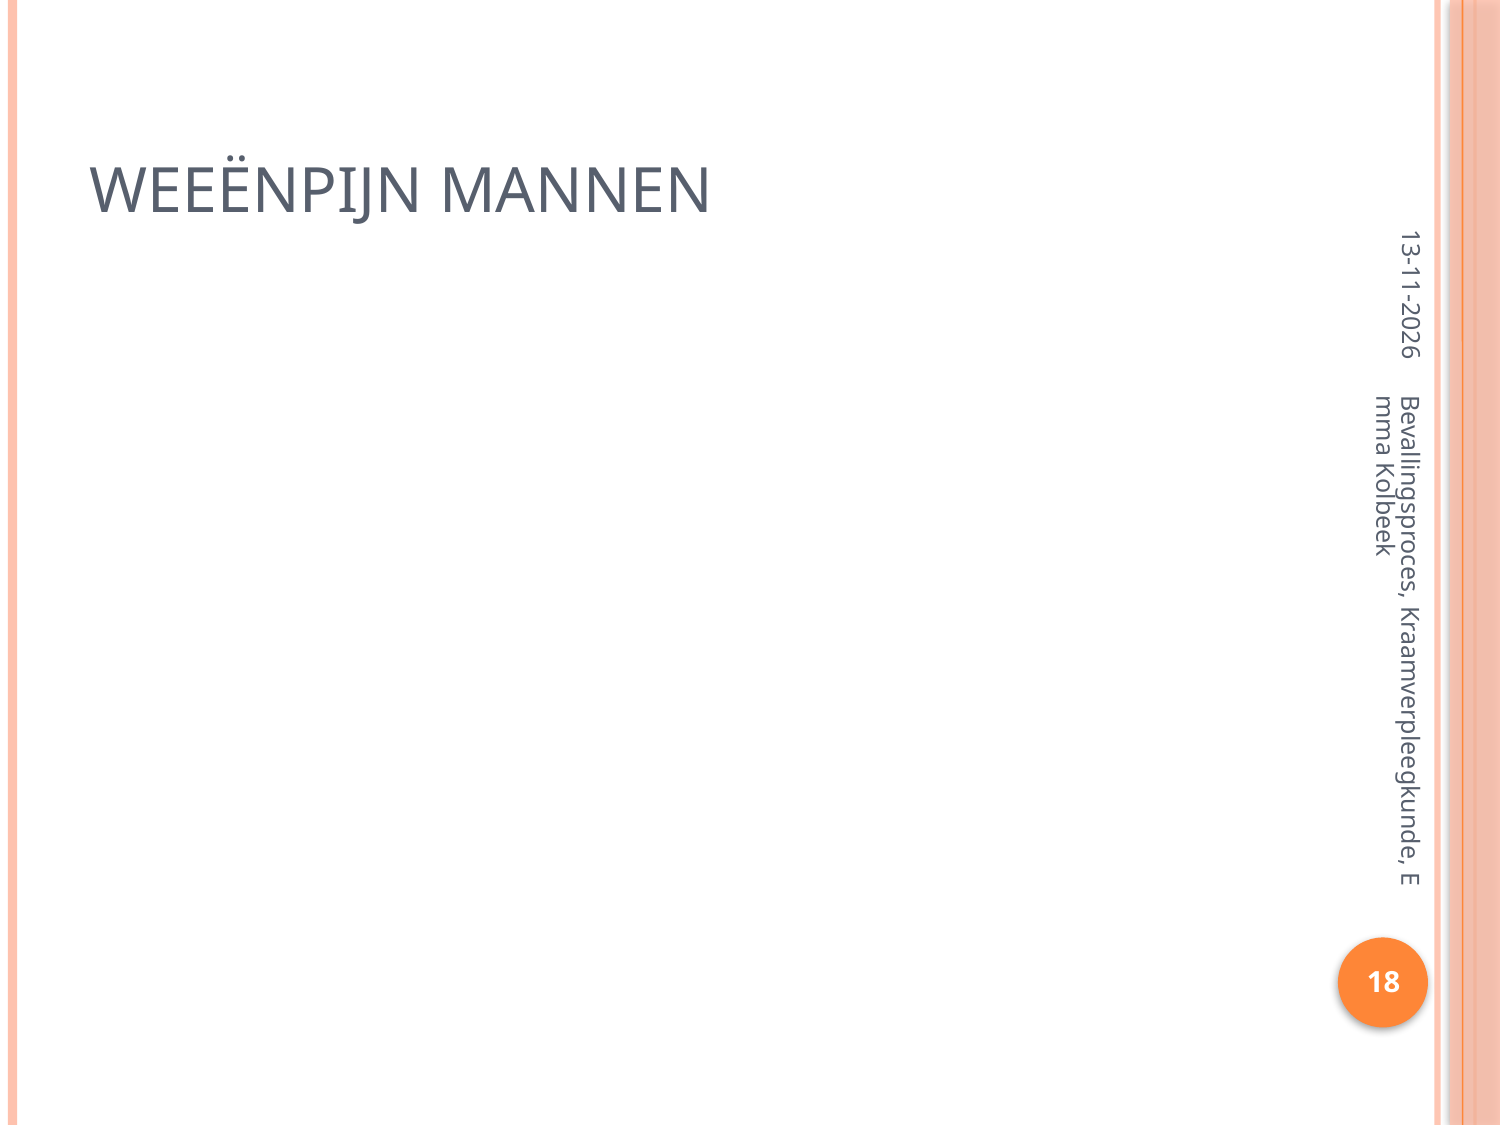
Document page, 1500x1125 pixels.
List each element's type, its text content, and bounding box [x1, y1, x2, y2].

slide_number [1378, 43, 1442, 374]
slide_number 18 [1333, 940, 1434, 1027]
footer Bevallingsproces, Kraamverpleegkunde, Emma Kolbeek [1379, 380, 1440, 906]
title Weeënpijn mannen [75, 45, 1300, 233]
